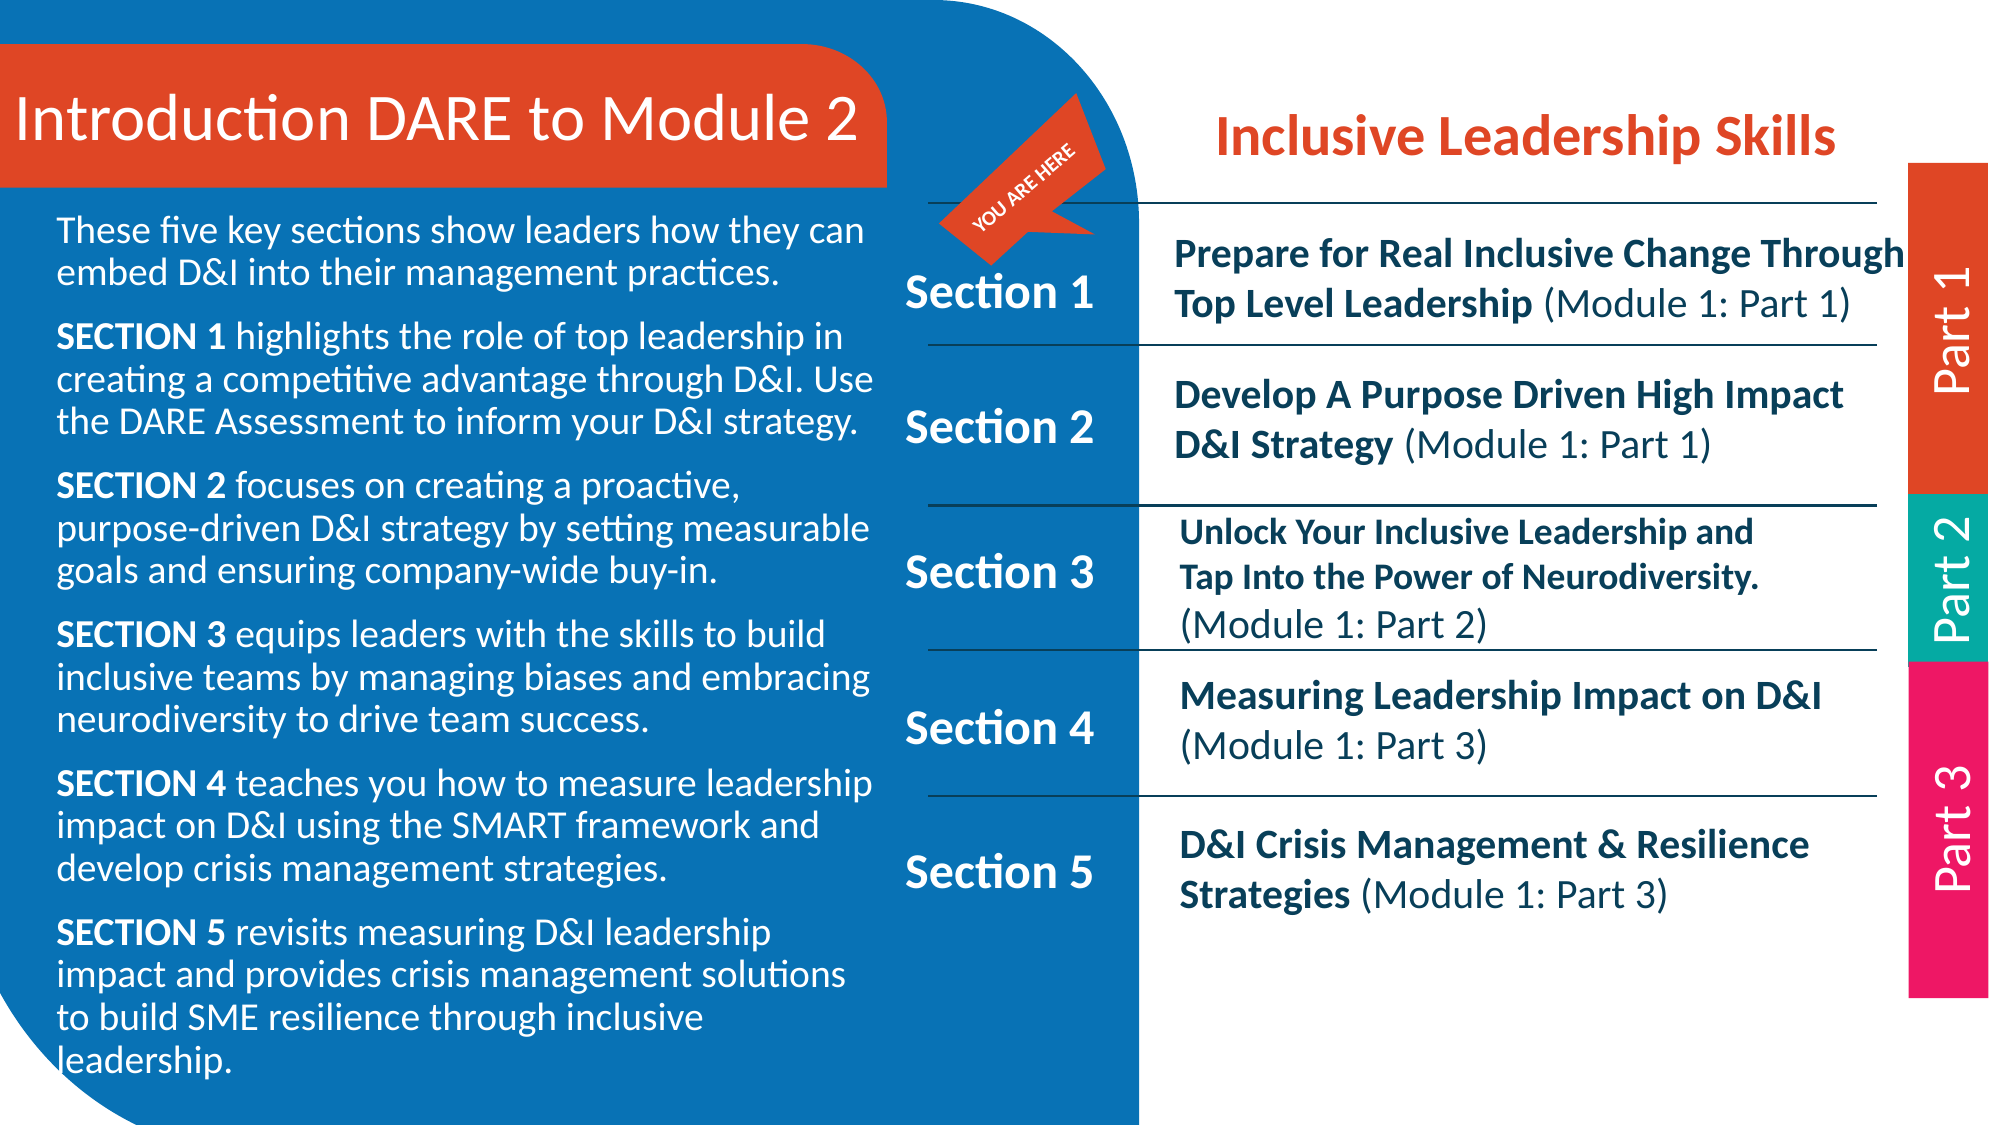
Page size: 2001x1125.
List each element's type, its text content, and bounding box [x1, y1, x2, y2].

text_box Prepare for Real Inclusive Change Through Top Level Leadership (Module 1: Part 1) [1159, 219, 1908, 333]
text_box Part 1 [1908, 162, 1988, 494]
text_box Part 2 [1908, 494, 1988, 661]
text_box Section 1 [848, 235, 1152, 349]
list Introduction DARE to Module 2 [0, 59, 911, 178]
text_box Section 3 [848, 516, 1152, 630]
text_box Section 4 [848, 671, 1152, 785]
text_box Section 2 [848, 371, 1152, 485]
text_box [948, 139, 1141, 259]
list These five key sections show leaders how they can embed D&I into their management practices. SECTION 1 highlights the role of top leadership in creating a competitive advantage through D&I. Use the DARE Assessment to inform your D&I strategy. SECTION 2 focuses on creating a proactive, purpose-driven D&I strategy by setting measurable goals and ensuring company-wide buy-in. SECTION 3 equips leaders with the skills to build inclusive teams by managing biases and embracing neurodiversity to drive team success. SECTION 4 teaches you how to measure leadership impact on D&I using the SMART framework and develop crisis management strategies. SECTION 5 revisits measuring D&I leadership impact and provides crisis management solutions to build SME resilience through inclusive leadership. [41, 201, 893, 1027]
text_box Section 5 [848, 815, 1152, 929]
text_box Inclusive Leadership Skills [1015, 89, 2000, 175]
list Develop A Purpose Driven High Impact D&I Strategy (Module 1: Part 1) [1159, 360, 1893, 474]
text_box Part 3 [1908, 661, 1989, 999]
text_box Unlock Your Inclusive Leadership and Tap Into the Power of Neurodiversity. (Module 1: Part 2) [1164, 499, 1818, 655]
text_box Measuring Leadership Impact on D&I (Module 1: Part 3) [1164, 661, 1908, 775]
text_box D&I Crisis Management & Resilience Strategies (Module 1: Part 3) [1164, 809, 1908, 923]
